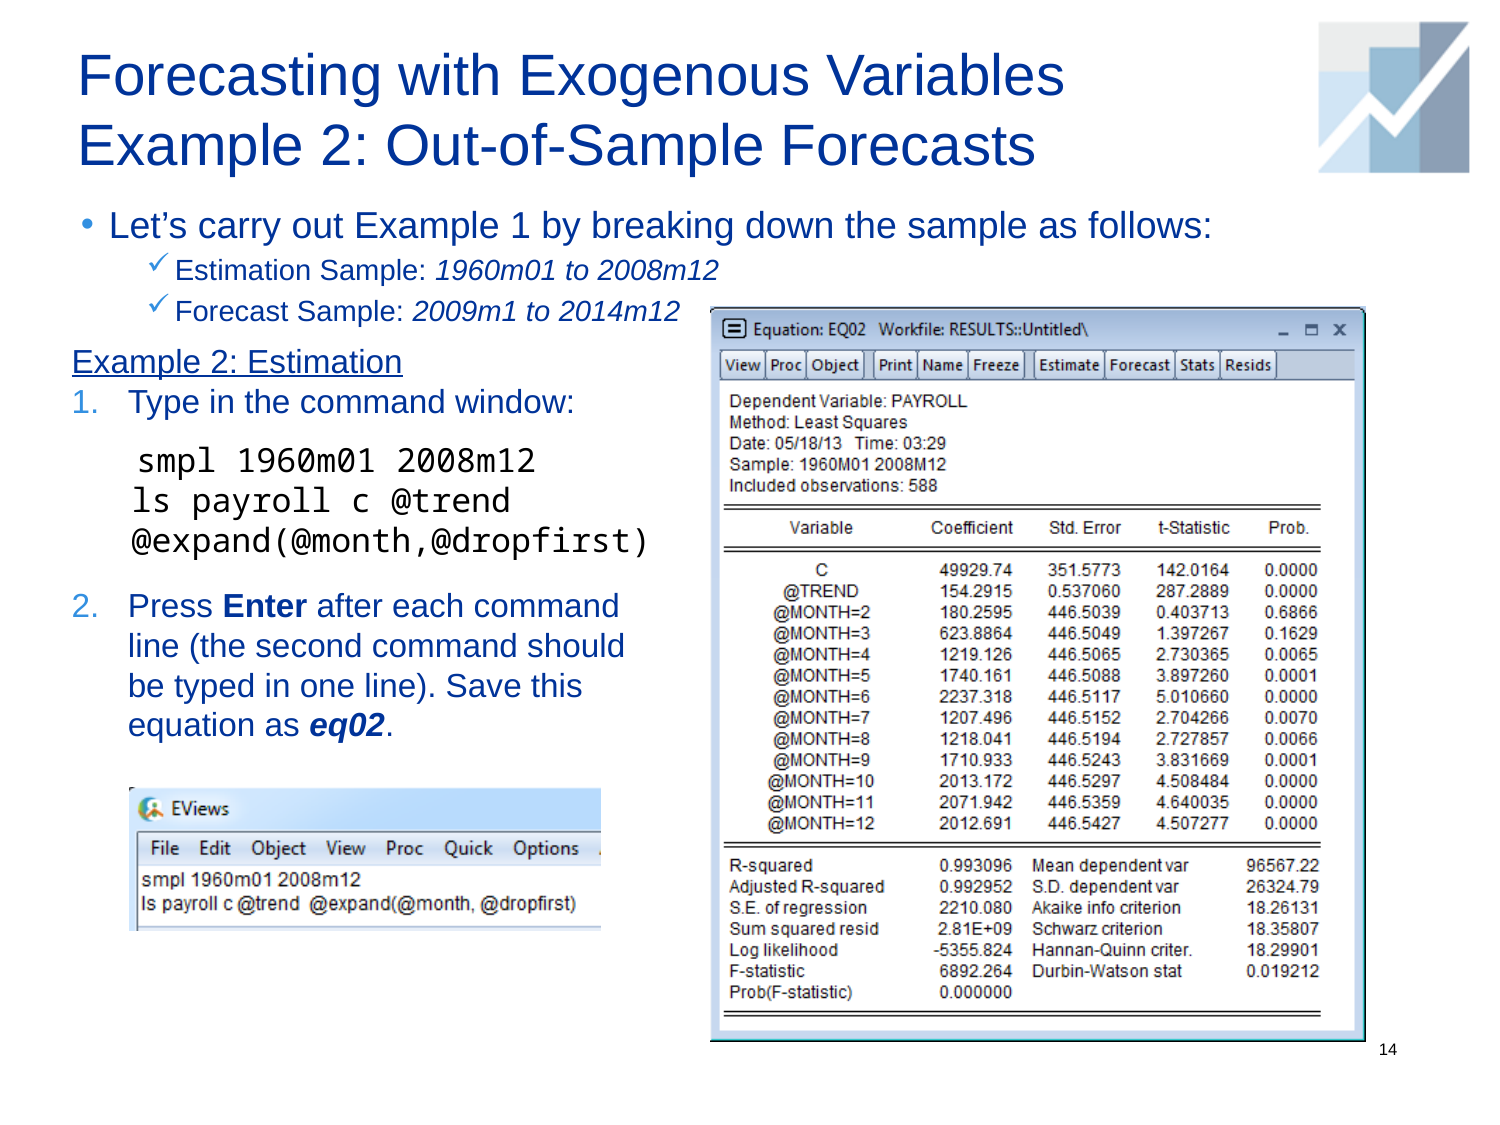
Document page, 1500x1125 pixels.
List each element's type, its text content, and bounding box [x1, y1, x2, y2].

picture [1300, 11, 1479, 181]
picture [129, 787, 601, 931]
title Forecasting with Exogenous Variables Example 2: Out-of-Sample Forecasts [62, 0, 1297, 185]
slide_number 14 [1262, 1015, 1413, 1067]
text_box Example 2: Estimation Type in the command window: smpl 1960m01 2008m12 ls payroll c @trend @expand(@month,@dropfirst) Press Enter after each command line (the second command should be typed in one line). Save this equation as eq02. [56, 332, 674, 585]
list Let’s carry out Example 1 by breaking down the sample as follows: Estimation Sample: 1960m01 to 2008m12 Forecast Sample: 2009m1 to 2014m12 [65, 193, 1466, 332]
picture [710, 306, 1366, 1042]
